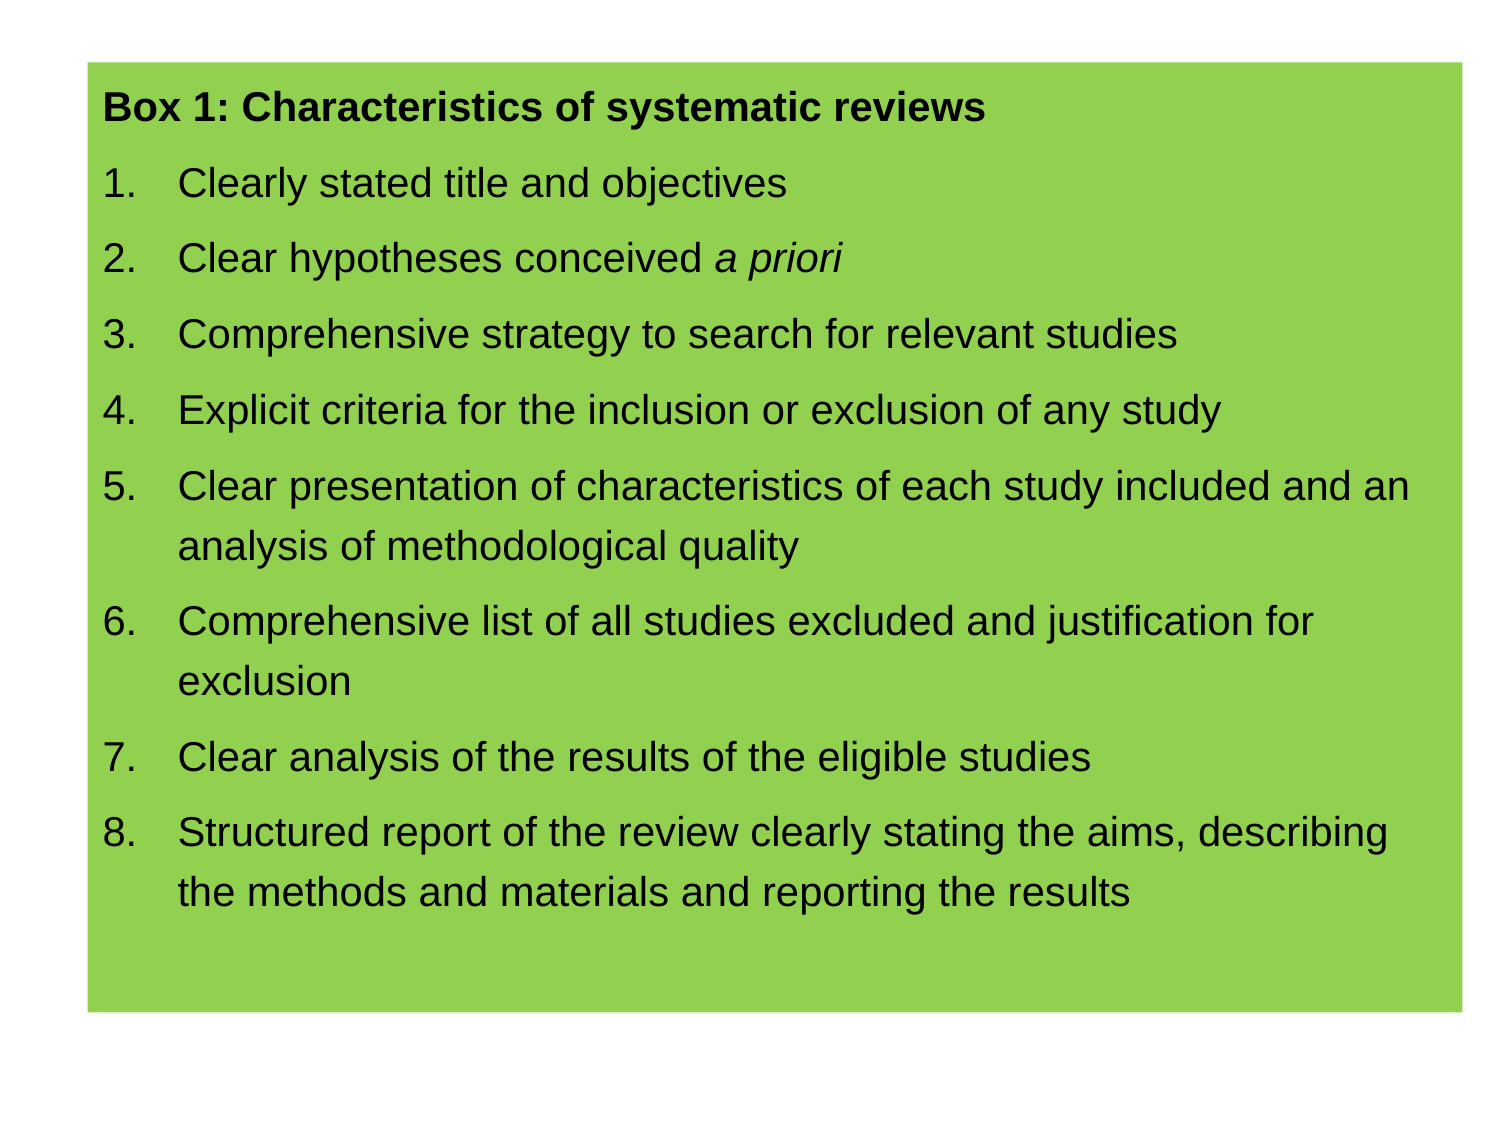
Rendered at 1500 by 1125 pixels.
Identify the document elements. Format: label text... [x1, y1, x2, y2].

list Box 1: Characteristics of systematic reviews Clearly stated title and objectives Clear hypotheses conceived a priori Comprehensive strategy to search for relevant studies Explicit criteria for the inclusion or exclusion of any study Clear presentation of characteristics of each study included and an analysis of methodological quality Comprehensive list of all studies excluded and justification for exclusion Clear analysis of the results of the eligible studies Structured report of the review clearly stating the aims, describing the methods and materials and reporting the results [87, 62, 1463, 1013]
